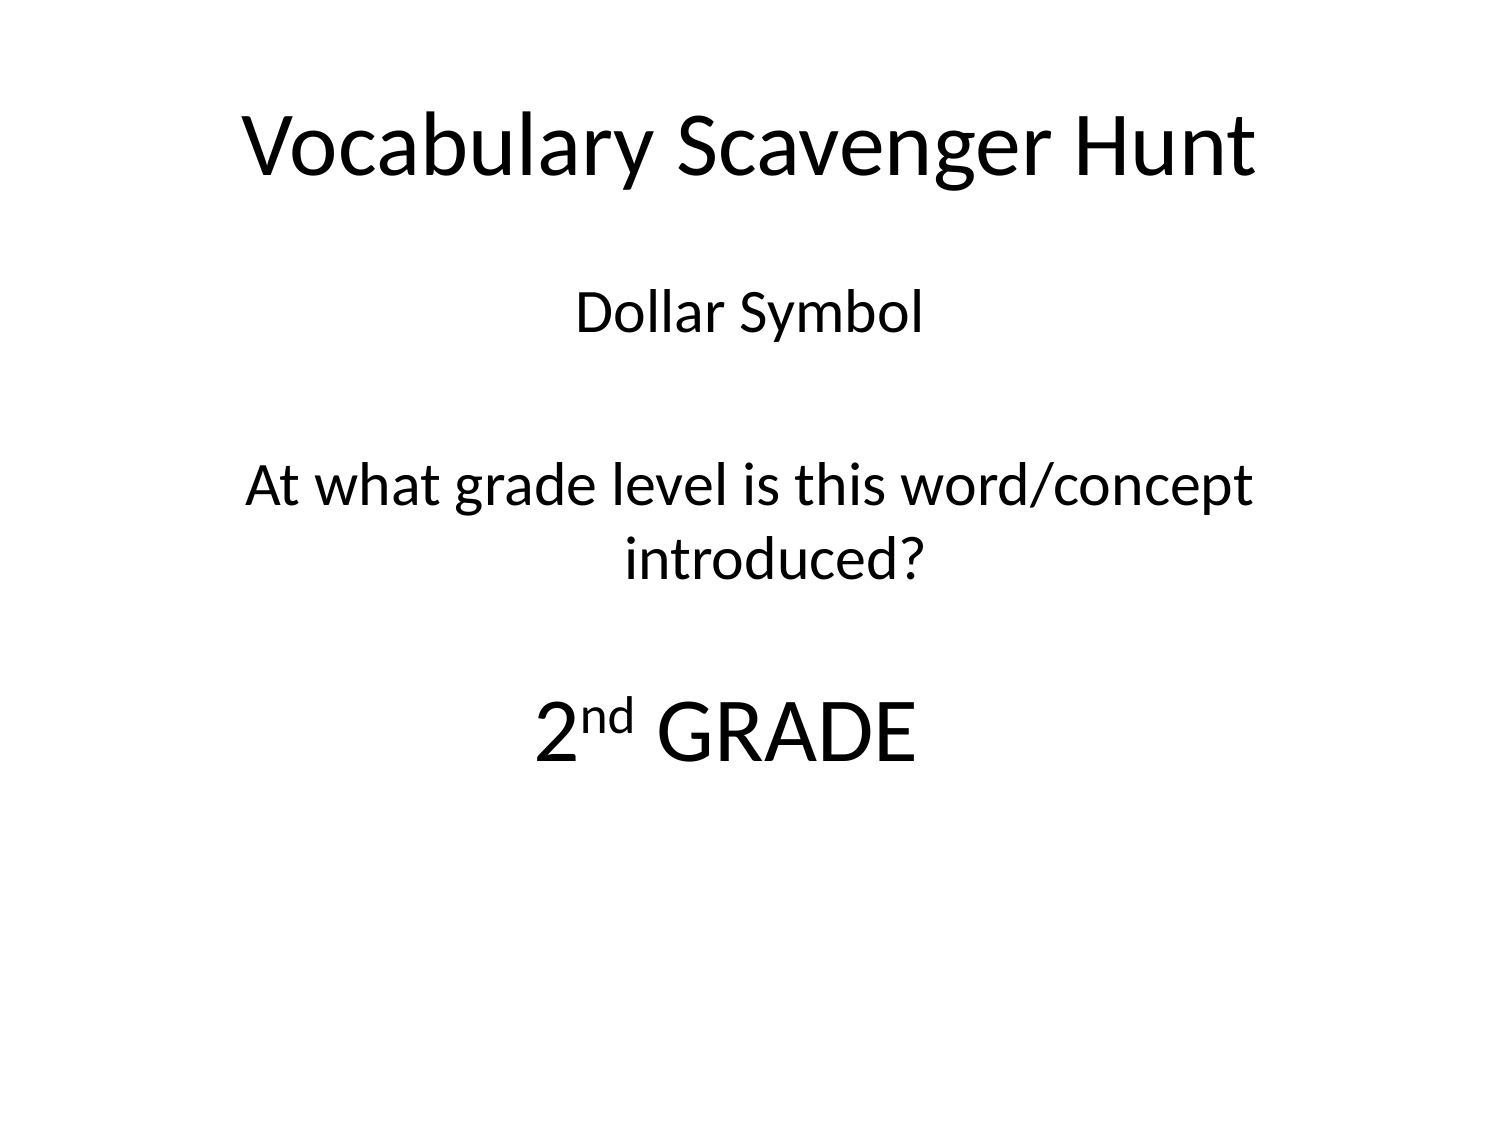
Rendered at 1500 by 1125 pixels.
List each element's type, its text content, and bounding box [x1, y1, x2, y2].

title Vocabulary Scavenger Hunt [75, 45, 1425, 233]
list Dollar Symbol At what grade level is this word/concept introduced? [75, 262, 1425, 600]
text_box 2nd GRADE [518, 662, 934, 788]
